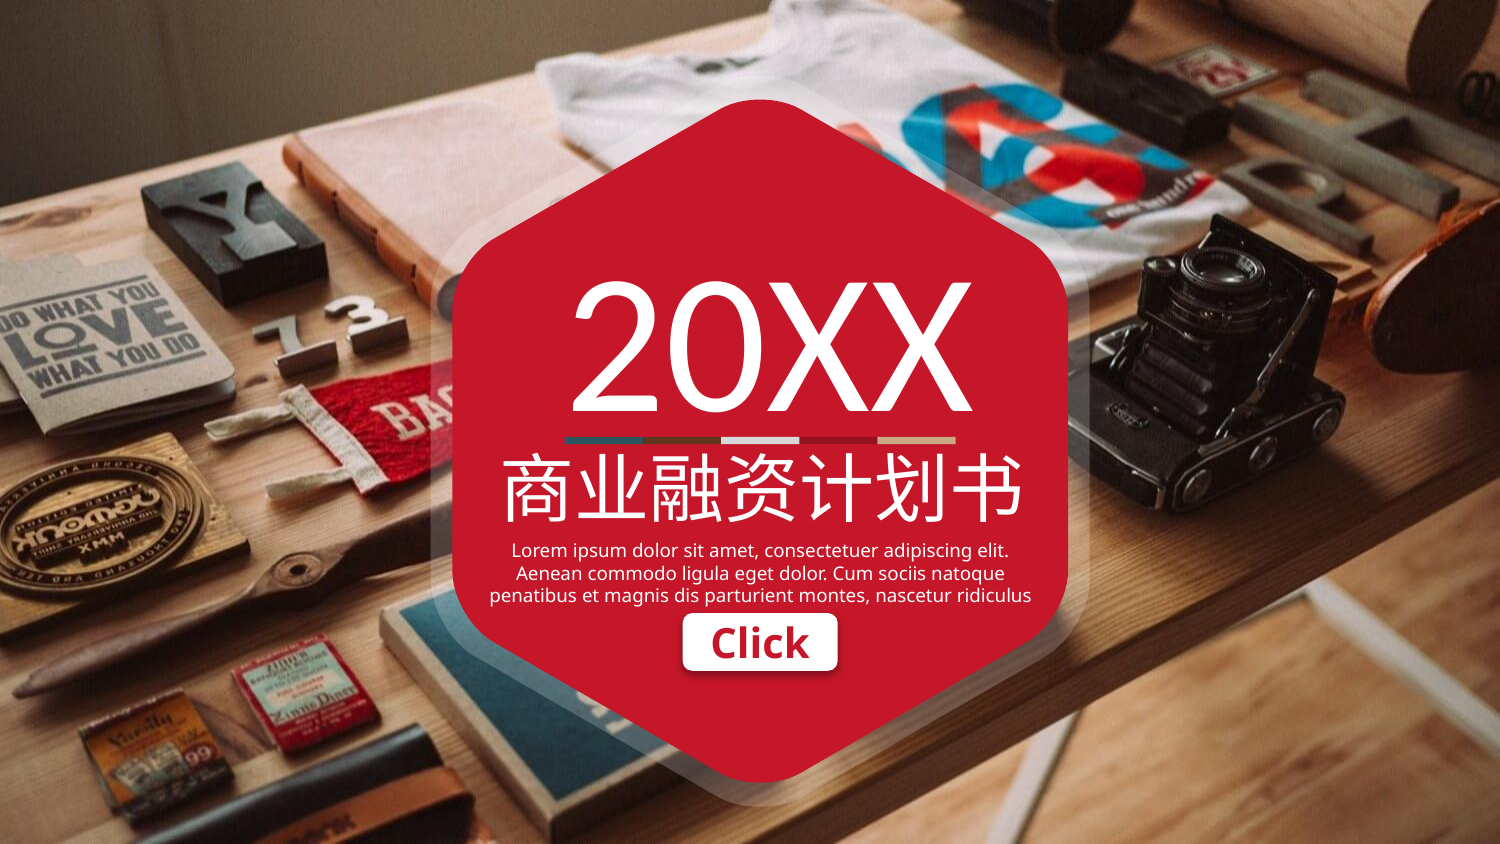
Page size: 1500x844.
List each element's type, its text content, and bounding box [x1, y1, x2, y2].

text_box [564, 436, 956, 445]
text_box [990, 217, 1069, 615]
text_box Lorem ipsum dolor sit amet, consectetuer adipiscing elit. Aenean commodo ligula eget dolor. Cum sociis natoque penatibus et magnis dis parturient montes, nascetur ridiculus mus. [467, 531, 1054, 637]
text_box [556, 99, 965, 203]
text_box [452, 207, 549, 616]
text_box [486, 637, 1035, 783]
text_box 20XX [549, 203, 990, 459]
text_box [430, 75, 1090, 807]
picture [0, 0, 1500, 844]
text_box Click [681, 612, 839, 672]
text_box 商业融资计划书 [469, 433, 1056, 539]
